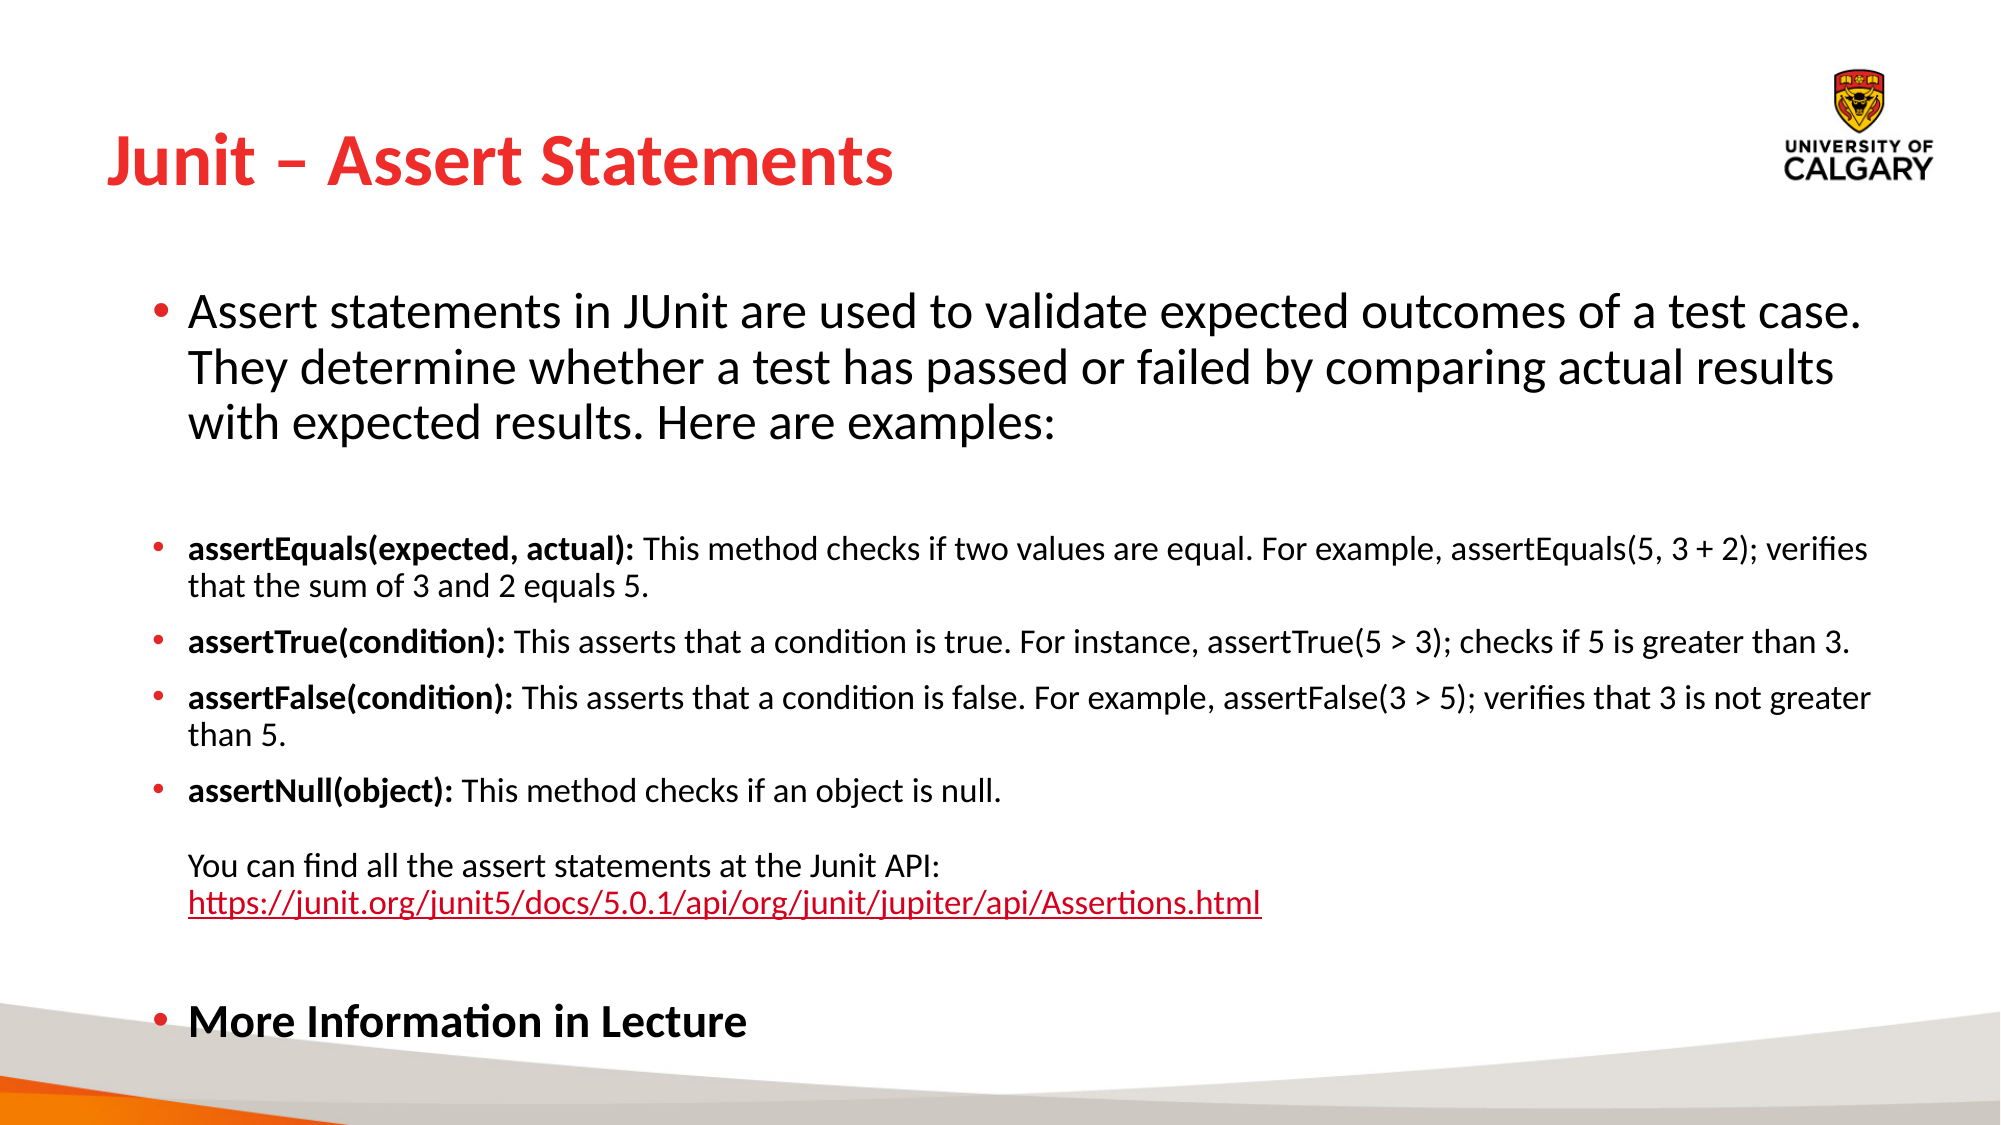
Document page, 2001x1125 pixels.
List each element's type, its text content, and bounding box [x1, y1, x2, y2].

list Assert statements in JUnit are used to validate expected outcomes of a test case. They determine whether a test has passed or failed by comparing actual results with expected results. Here are examples: assertEquals(expected, actual): This method checks if two values are equal. For example, assertEquals(5, 3 + 2); verifies that the sum of 3 and 2 equals 5. assertTrue(condition): This asserts that a condition is true. For instance, assertTrue(5 > 3); checks if 5 is greater than 3. assertFalse(condition): This asserts that a condition is false. For example, assertFalse(3 > 5); verifies that 3 is not greater than 5. assertNull(object): This method checks if an object is null. You can find all the assert statements at the Junit API: https://junit.org/junit5/docs/5.0.1/api/org/junit/jupiter/api/Assertions.html More Information in Lecture [137, 277, 1890, 1092]
picture [0, 0, 2001, 1125]
title Junit – Assert Statements [92, 76, 1688, 246]
